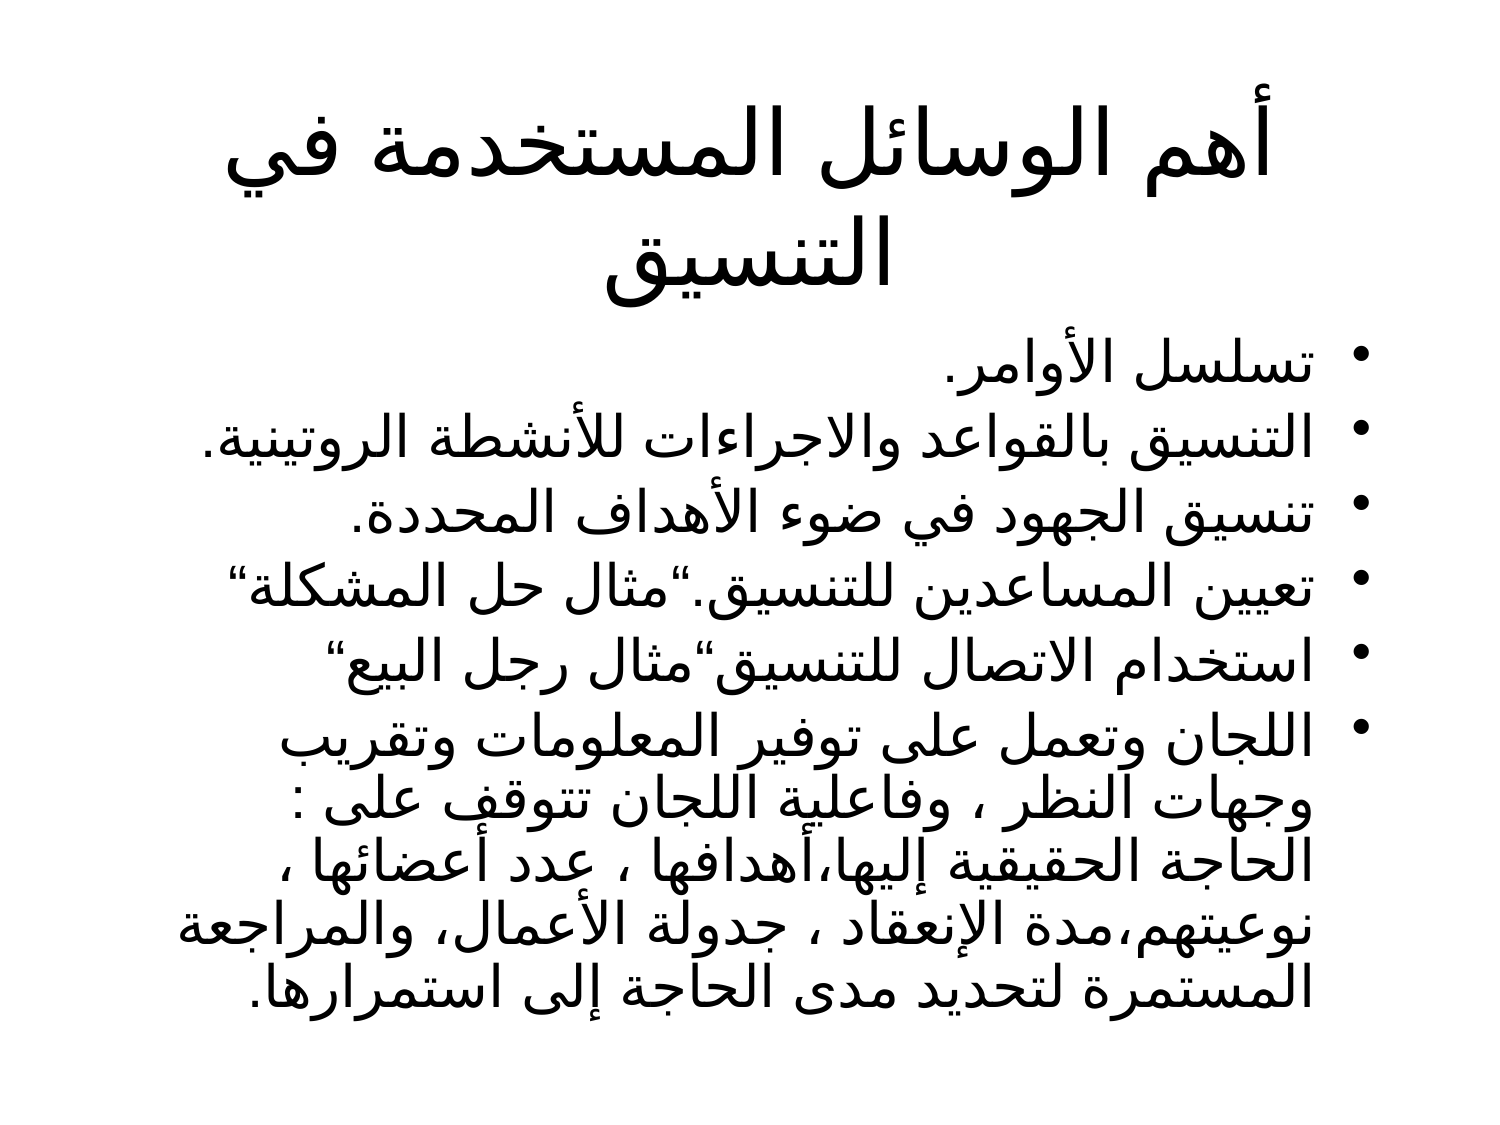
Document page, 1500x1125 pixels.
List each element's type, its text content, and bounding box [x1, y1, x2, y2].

title أهم الوسائل المستخدمة في التنسيق [112, 99, 1388, 288]
list تسلسل الأوامر. التنسيق بالقواعد والاجراءات للأنشطة الروتينية. تنسيق الجهود في ضوء الأهداف المحددة. تعيين المساعدين للتنسيق.“مثال حل المشكلة“ استخدام الاتصال للتنسيق“مثال رجل البيع“ اللجان وتعمل على توفير المعلومات وتقريب وجهات النظر ، وفاعلية اللجان تتوقف على : الحاجة الحقيقية إليها،أهدافها ، عدد أعضائها ، نوعيتهم،مدة الإنعقاد ، جدولة الأعمال، والمراجعة المستمرة لتحديد مدى الحاجة إلى استمرارها. [112, 324, 1388, 1001]
